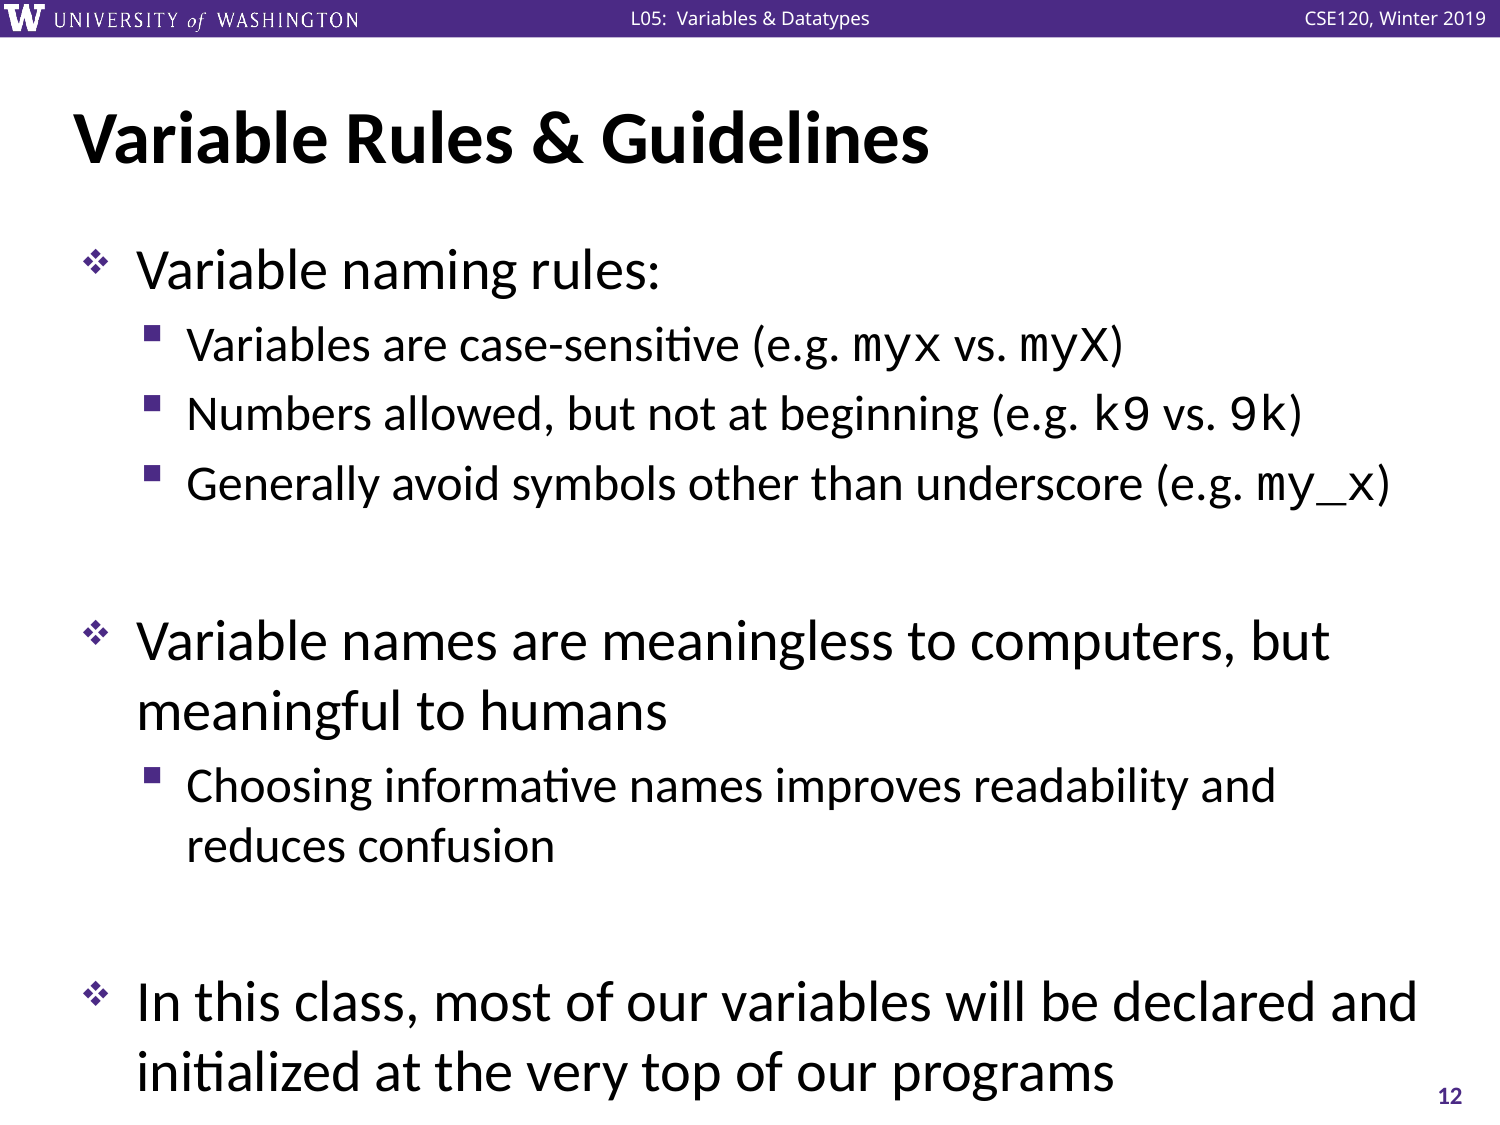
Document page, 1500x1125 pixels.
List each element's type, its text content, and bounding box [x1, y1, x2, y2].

picture [4, 4, 358, 32]
slide_number 12 [1400, 1065, 1500, 1125]
title Variable Rules & Guidelines [58, 71, 1438, 197]
list Variable naming rules: Variables are case-sensitive (e.g. myx vs. myX) Numbers allowed, but not at beginning (e.g. k9 vs. 9k) Generally avoid symbols other than underscore (e.g. my_x) Variable names are meaningless to computers, but meaningful to humans Choosing informative names improves readability and reduces confusion In this class, most of our variables will be declared and initialized at the very top of our programs [64, 223, 1438, 1040]
